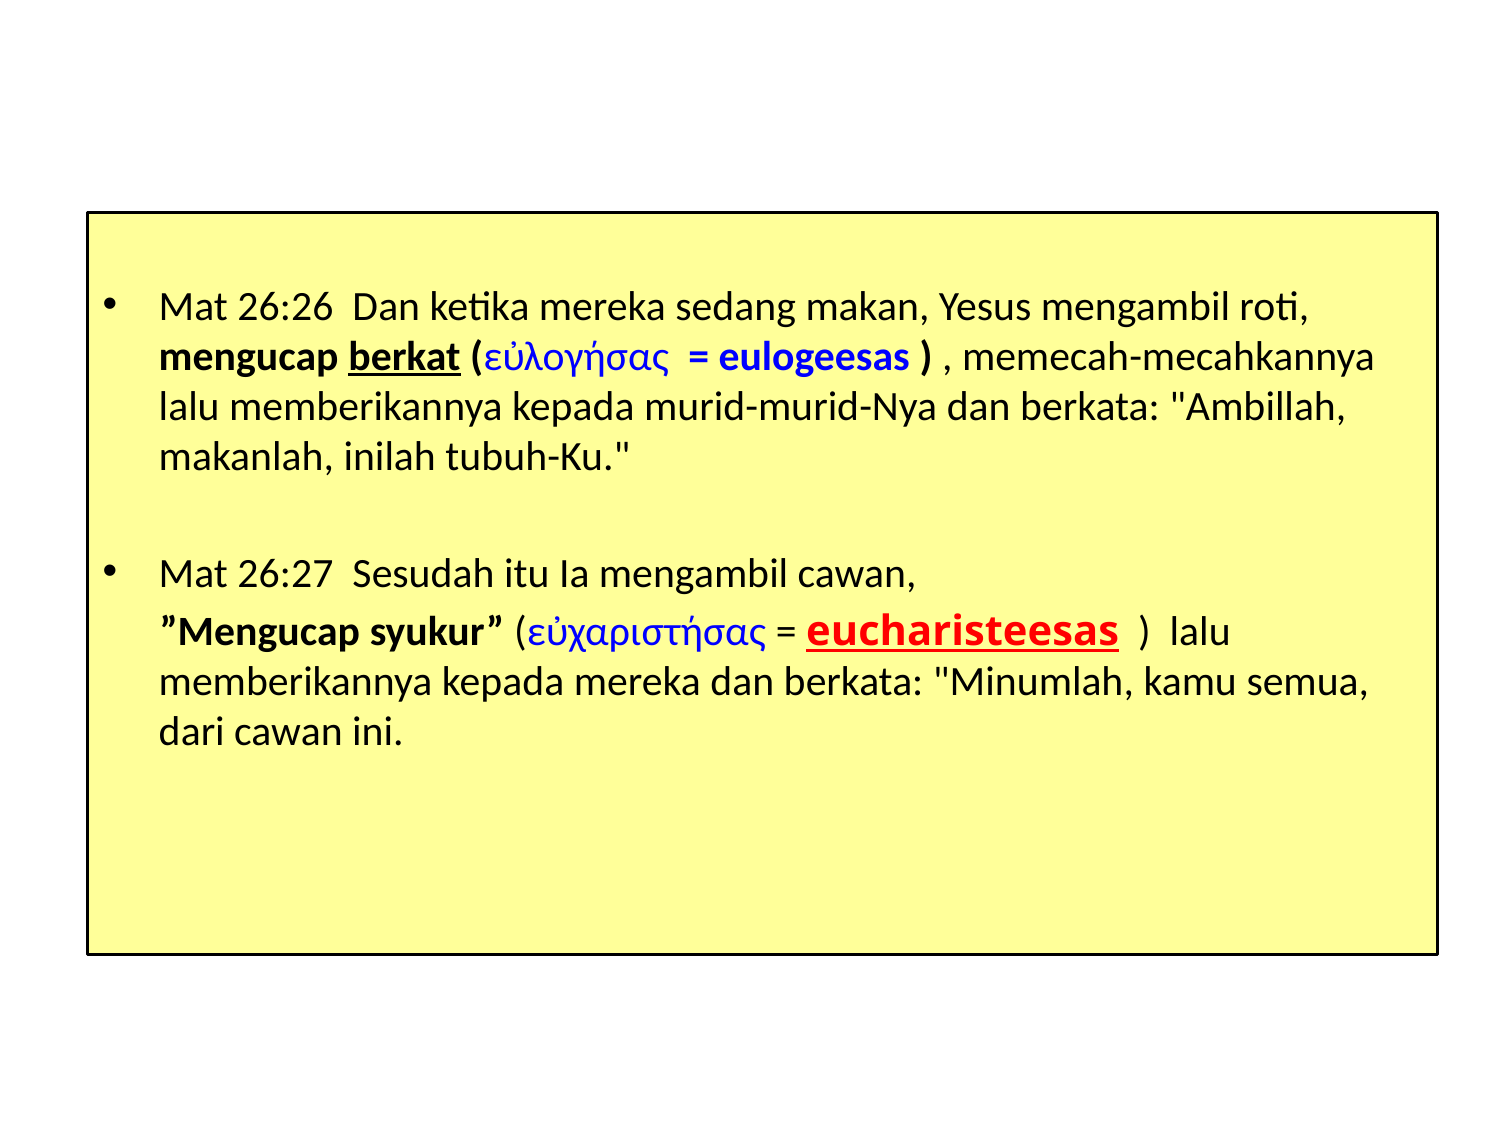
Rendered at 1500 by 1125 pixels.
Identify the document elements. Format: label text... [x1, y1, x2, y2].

list Mat 26:26 Dan ketika mereka sedang makan, Yesus mengambil roti, mengucap berkat (εὐλογήσας = eulogeesas ) , memecah-mecahkannya lalu memberikannya kepada murid-murid-Nya dan berkata: "Ambillah, makanlah, inilah tubuh-Ku." Mat 26:27 Sesudah itu Ia mengambil cawan, ”Mengucap syukur” (εὐχαριστήσας = eucharisteesas ) lalu memberikannya kepada mereka dan berkata: "Minumlah, kamu semua, dari cawan ini. [87, 212, 1438, 955]
